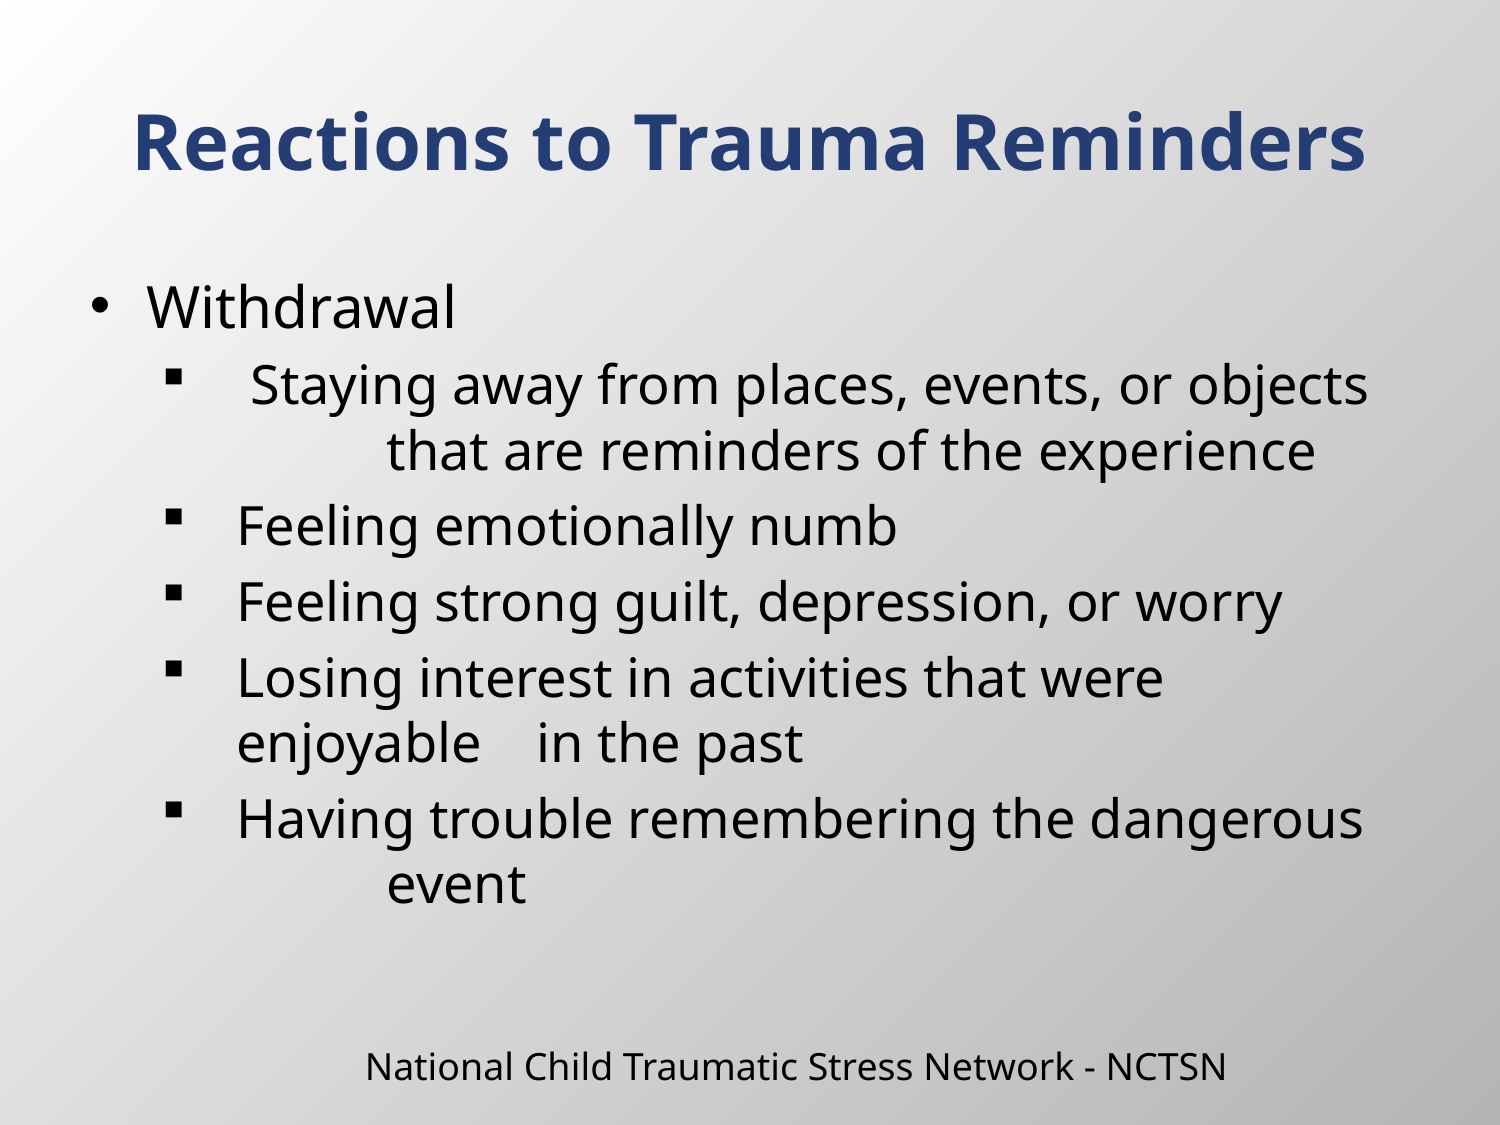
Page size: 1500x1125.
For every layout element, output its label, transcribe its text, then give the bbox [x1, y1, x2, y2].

title Reactions to Trauma Reminders [75, 45, 1425, 233]
text_box National Child Traumatic Stress Network - NCTSN [349, 1035, 1457, 1096]
list Withdrawal Staying away from places, events, or objects that are reminders of the experience Feeling emotionally numb Feeling strong guilt, depression, or worry Losing interest in activities that were enjoyable in the past Having trouble remembering the dangerous event [75, 262, 1425, 1035]
